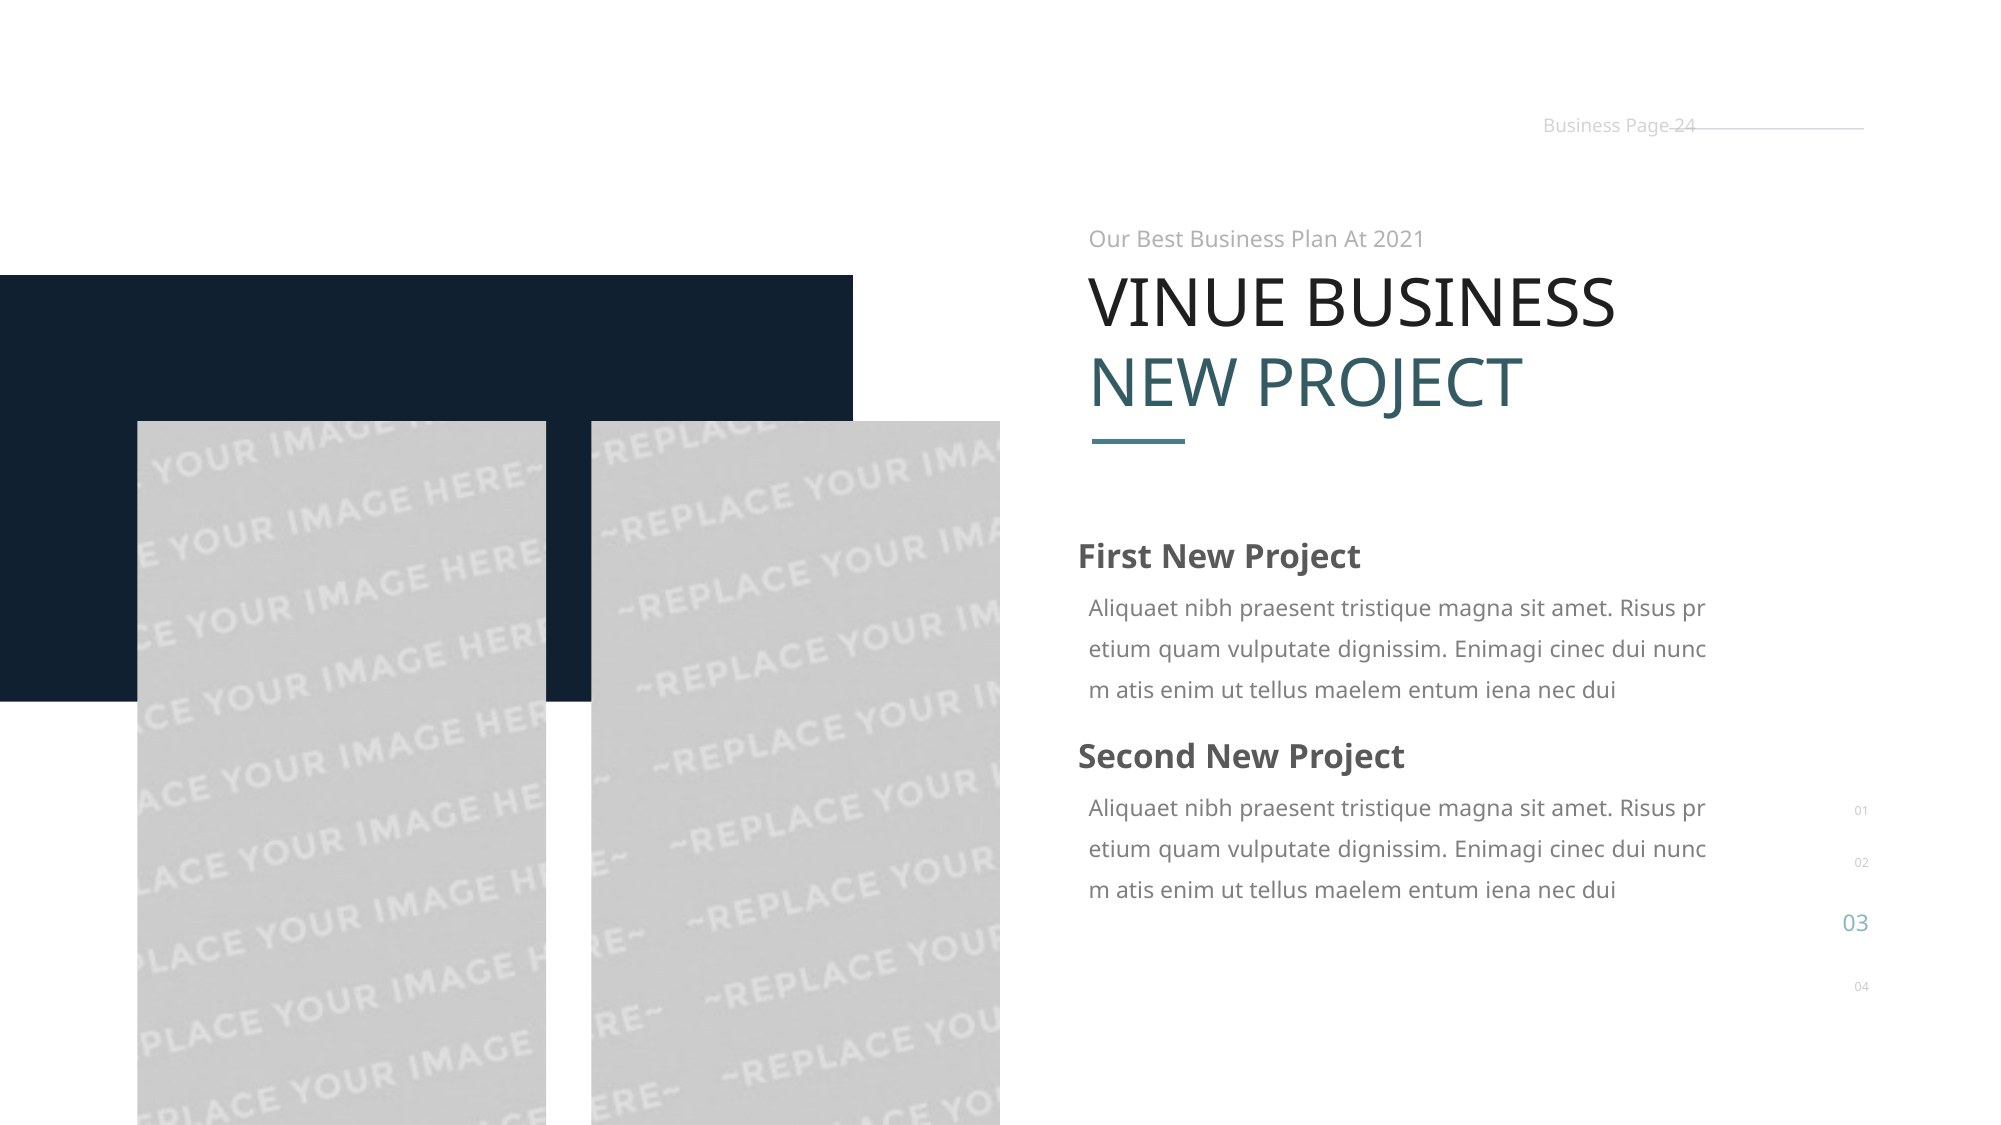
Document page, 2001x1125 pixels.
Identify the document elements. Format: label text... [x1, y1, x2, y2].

text_box Aliquaet nibh praesent tristique magna sit amet. Risus pr etium quam vulputate dignissim. Enimagi cinec dui nunc m atis enim ut tellus maelem entum iena nec dui [1073, 771, 1722, 911]
text_box VINUE BUSINESS NEW PROJECT [1073, 252, 1745, 427]
text_box Business Page 24 [1457, 106, 1711, 147]
picture [137, 421, 547, 1125]
text_box First New Project [1062, 528, 1377, 583]
text_box [0, 274, 854, 703]
picture [591, 421, 1001, 1125]
text_box Second New Project [1063, 728, 1421, 783]
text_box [1827, 795, 1884, 1002]
text_box Our Best Business Plan At 2021 [1074, 217, 1442, 260]
text_box Aliquaet nibh praesent tristique magna sit amet. Risus pr etium quam vulputate dignissim. Enimagi cinec dui nunc m atis enim ut tellus maelem entum iena nec dui [1073, 572, 1722, 711]
